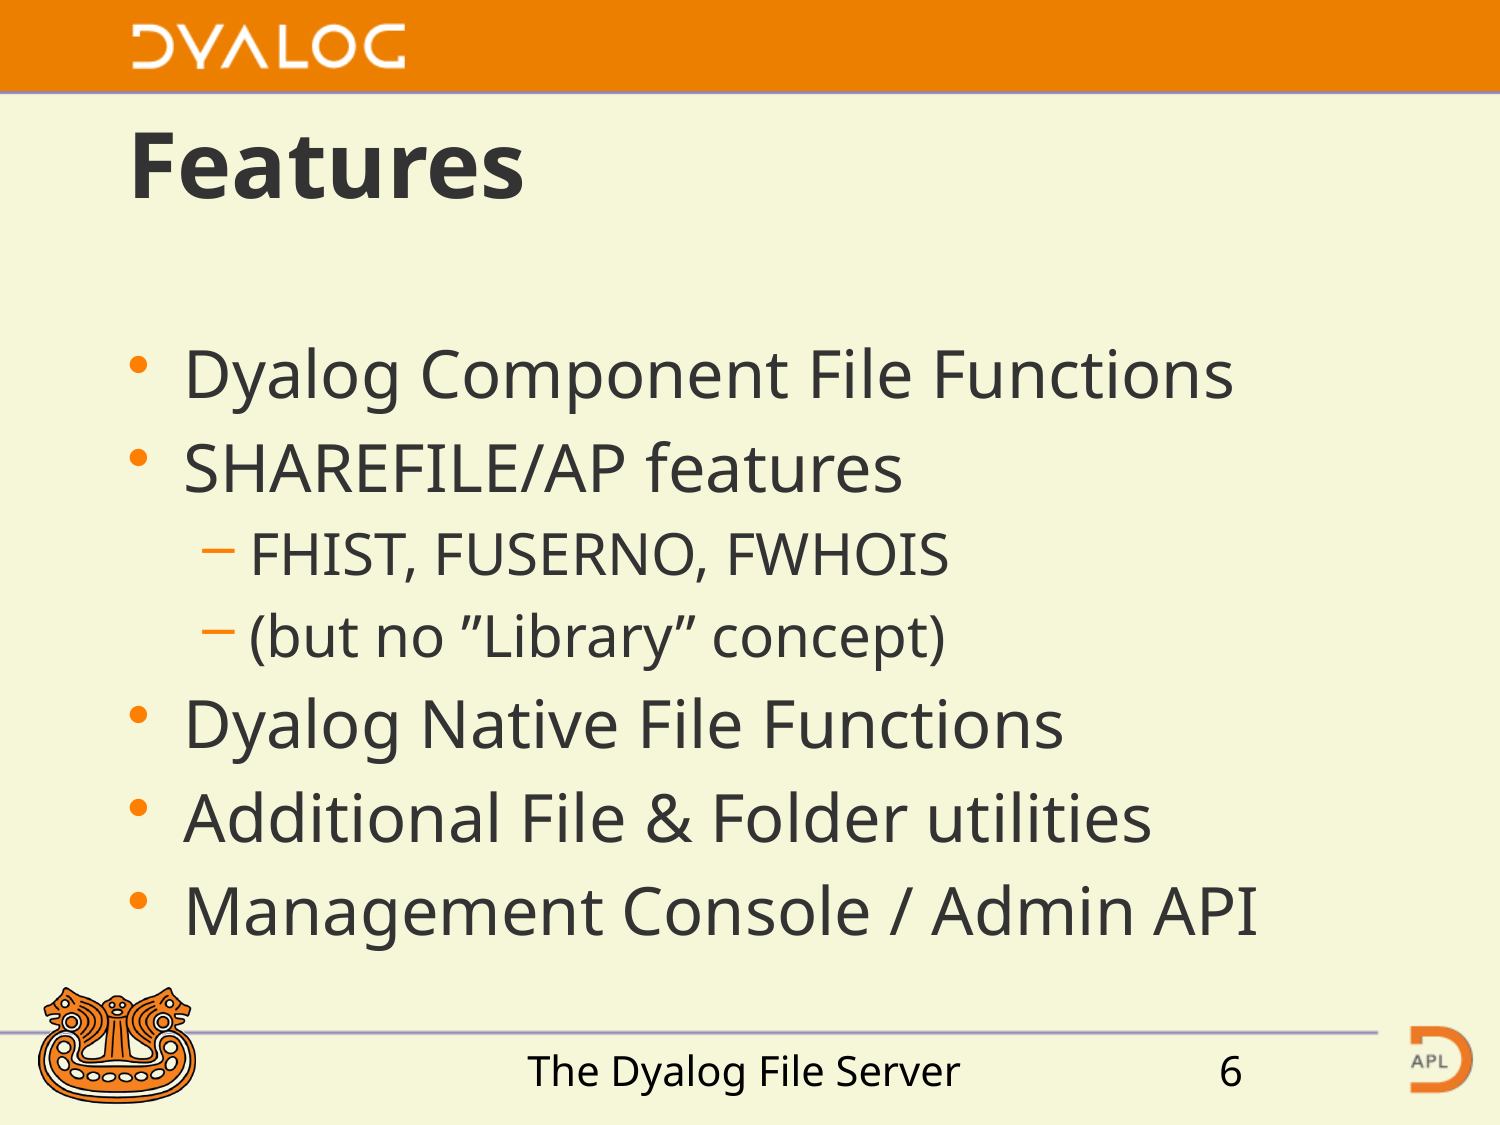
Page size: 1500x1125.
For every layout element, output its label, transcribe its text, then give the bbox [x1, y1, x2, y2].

slide_number 6 [1074, 1037, 1388, 1113]
picture [0, 0, 1500, 1125]
slide_number [112, 1037, 425, 1113]
footer The Dyalog File Server [512, 1037, 988, 1113]
title Features [112, 99, 1388, 288]
list Dyalog Component File Functions SHAREFILE/AP features FHIST, FUSERNO, FWHOIS (but no ”Library” concept) Dyalog Native File Functions Additional File & Folder utilities Management Console / Admin API [112, 324, 1388, 1000]
